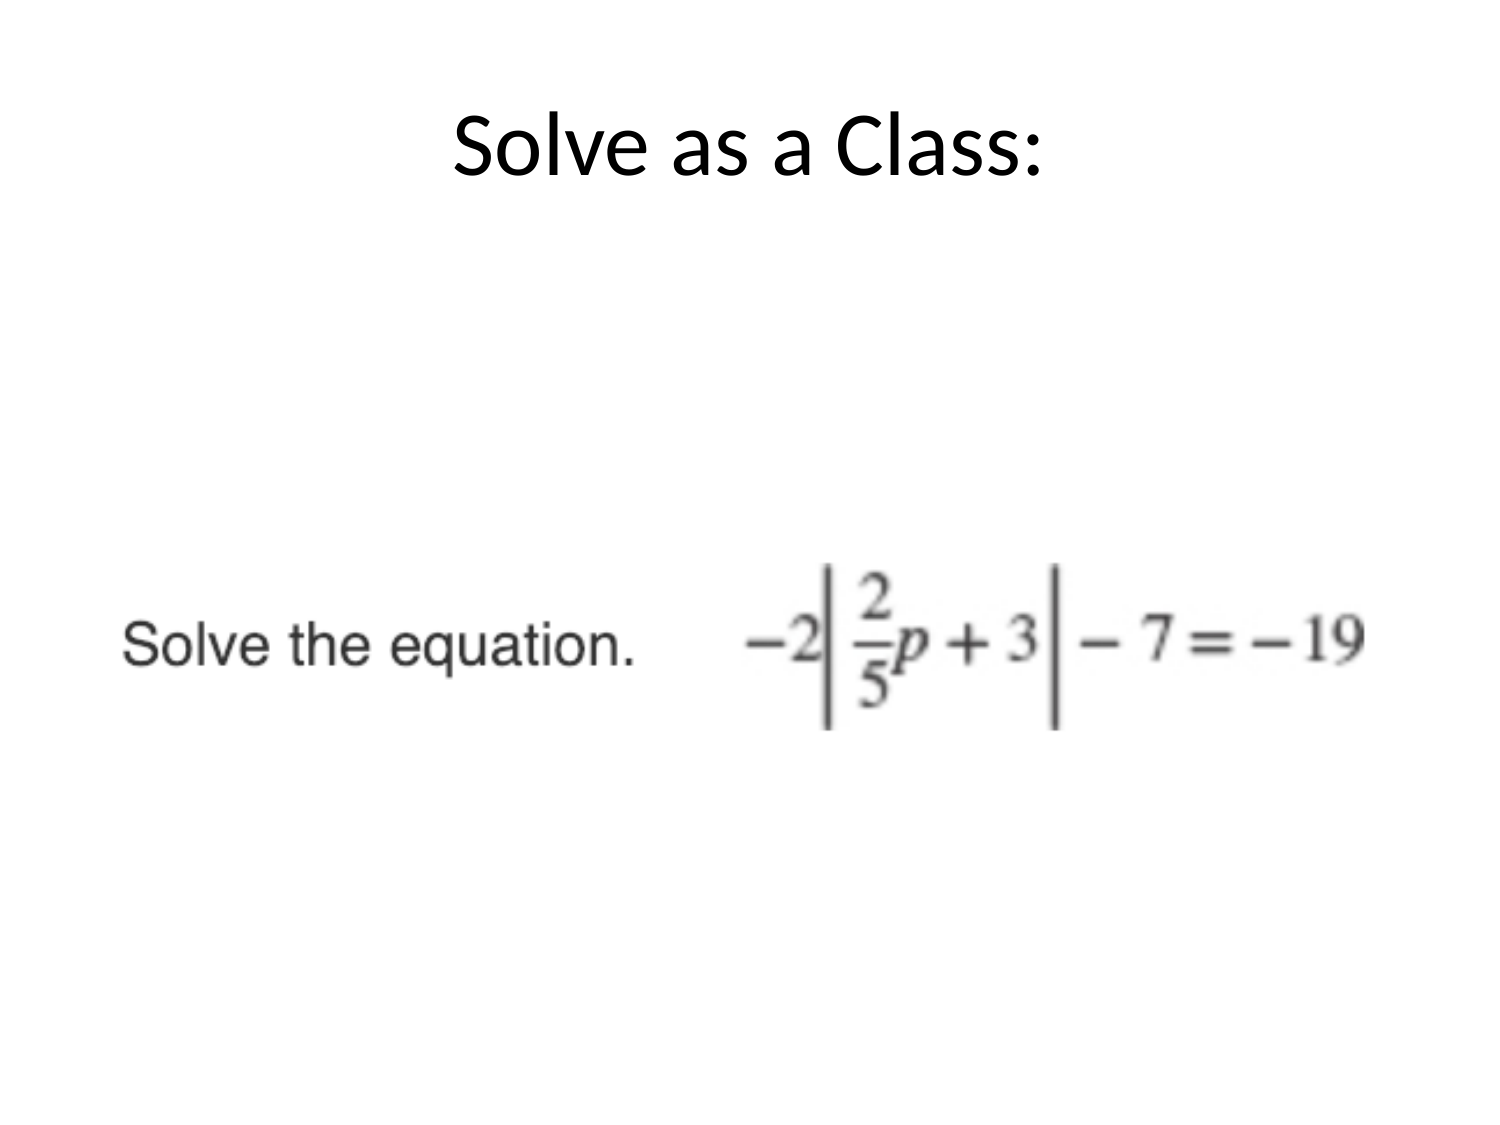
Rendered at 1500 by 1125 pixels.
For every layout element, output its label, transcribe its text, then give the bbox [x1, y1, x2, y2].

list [74, 262, 1426, 1006]
title Solve as a Class: [75, 45, 1425, 233]
